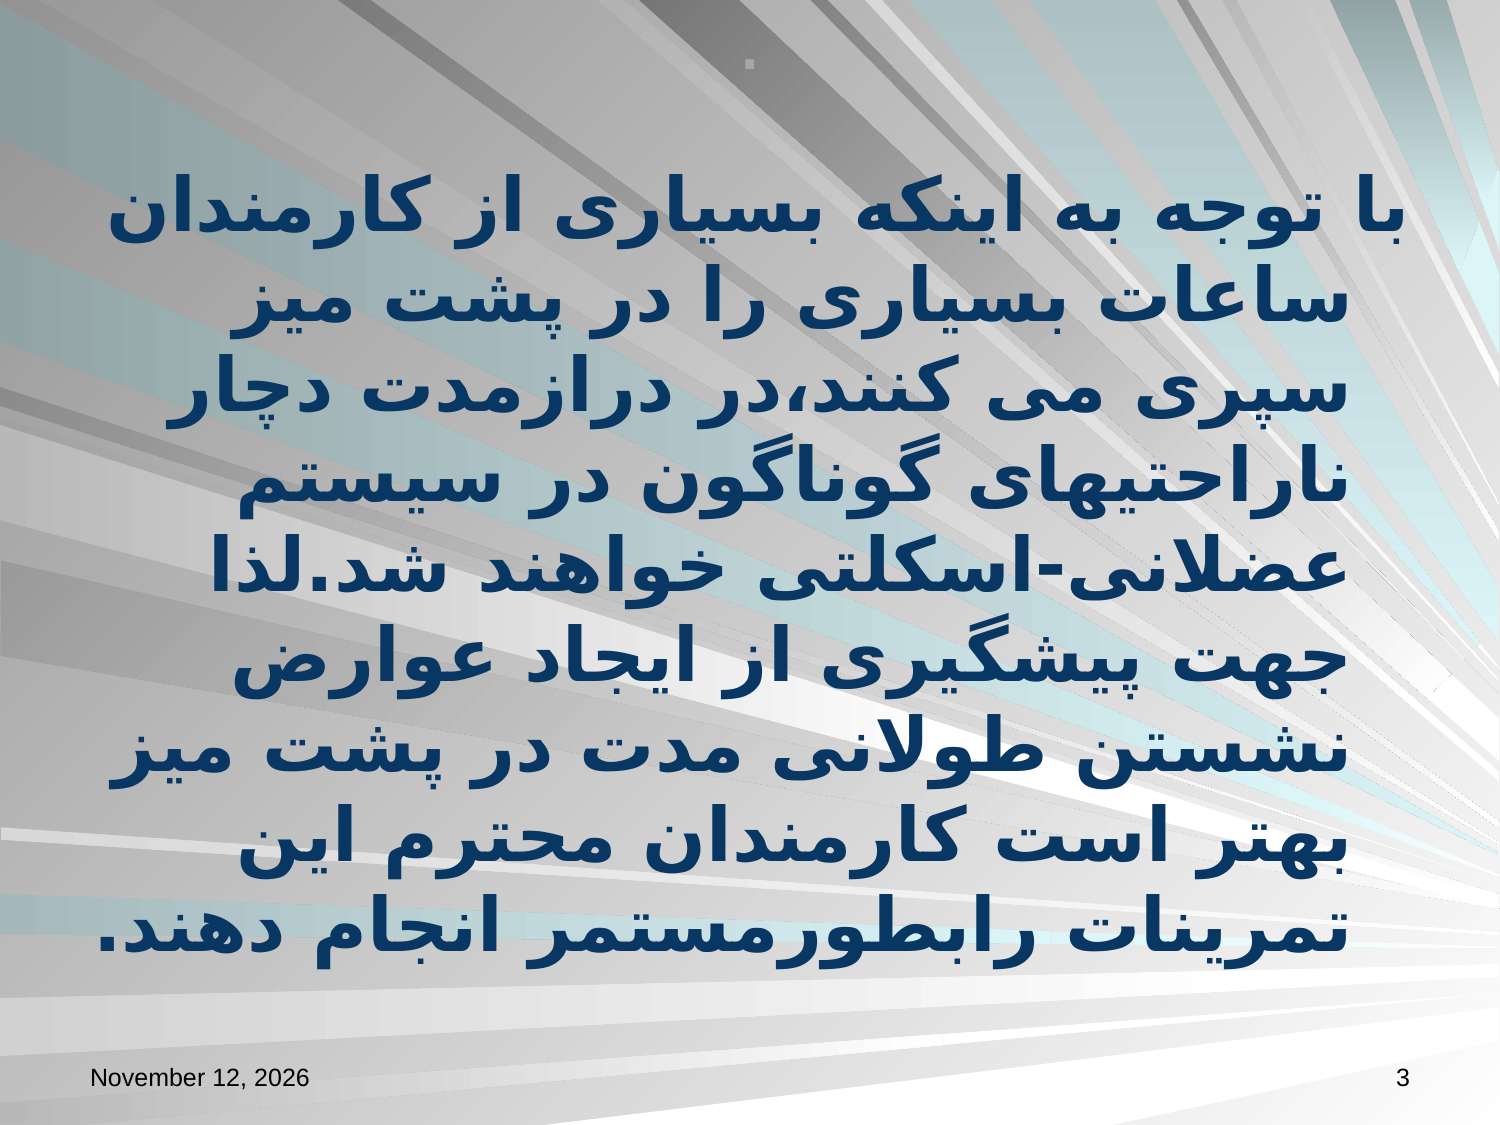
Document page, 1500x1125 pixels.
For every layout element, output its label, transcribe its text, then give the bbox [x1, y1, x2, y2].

slide_number 3 [1074, 1023, 1426, 1100]
list با توجه به اینکه بسیاری از کارمندان ساعات بسیاری را در پشت میز سپری می کنند،در درازمدت دچار ناراحتیهای گوناگون در سیستم عضلانی-اسکلتی خواهند شد.لذا جهت پیشگیری از ایجاد عوارض نشستن طولانی مدت در پشت میز بهتر است کارمندان محترم این تمرینات رابطورمستمر انجام دهند. [74, 148, 1426, 1006]
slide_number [74, 1023, 426, 1100]
title . [74, 0, 1426, 67]
